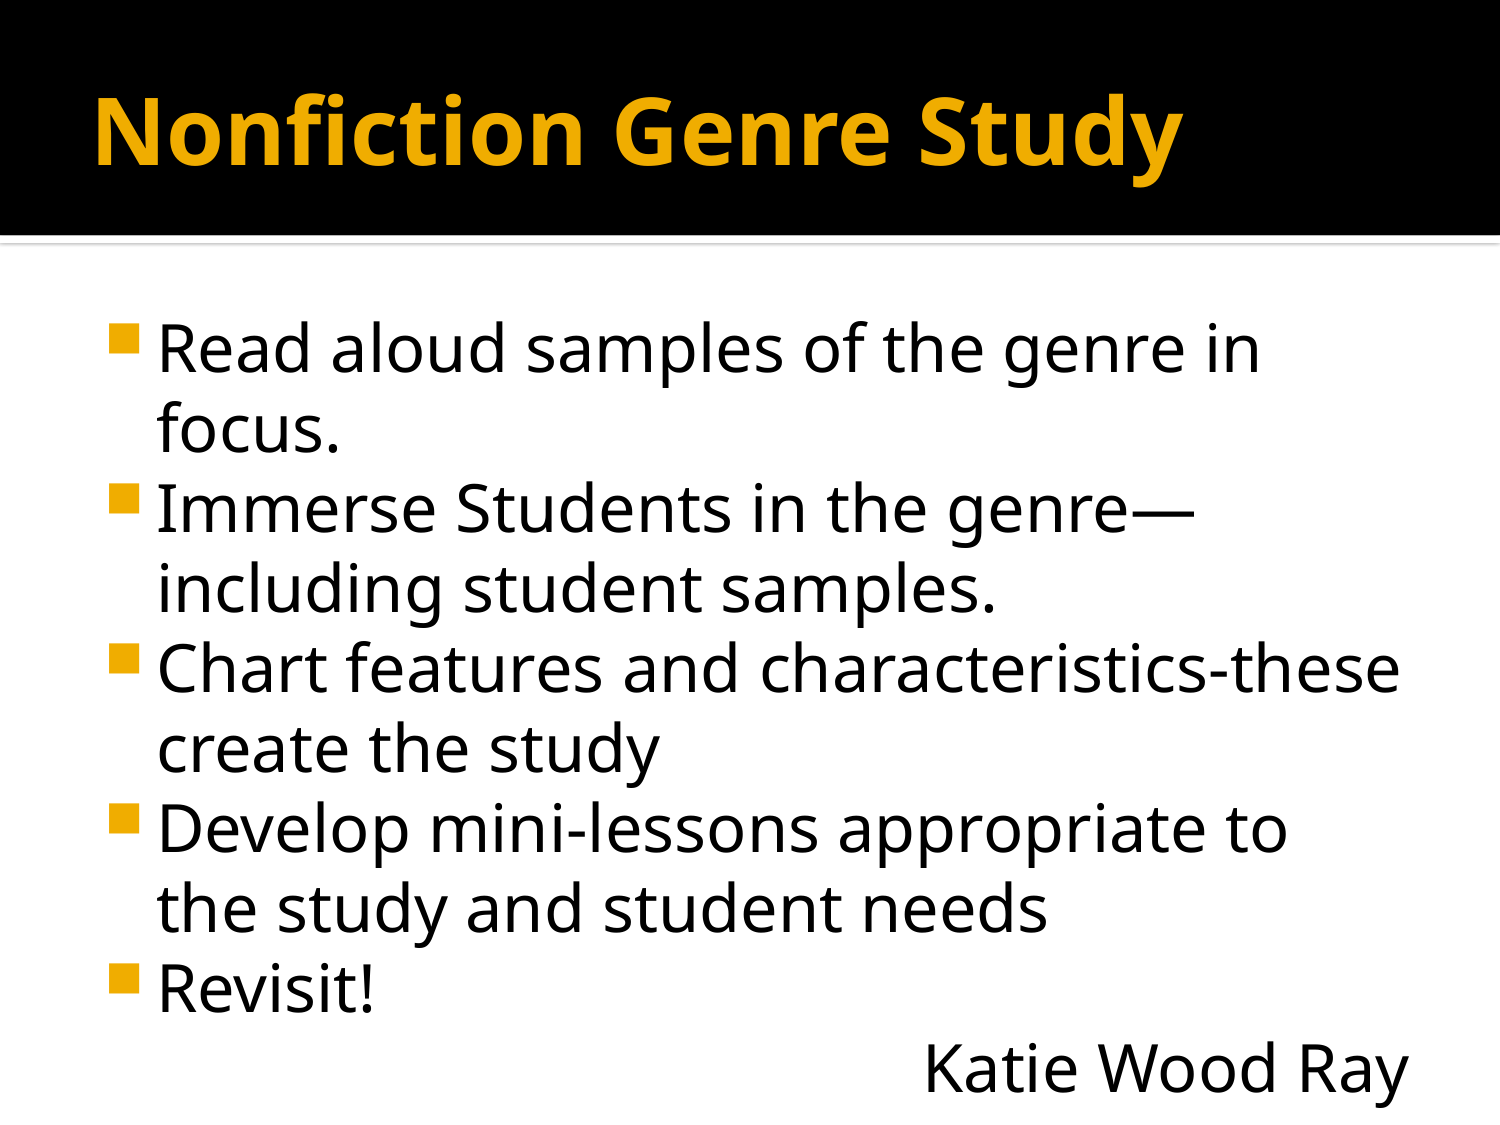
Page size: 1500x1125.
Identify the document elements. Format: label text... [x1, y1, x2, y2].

title Nonfiction Genre Study [75, 25, 1425, 231]
list Read aloud samples of the genre in focus. Immerse Students in the genre—including student samples. Chart features and characteristics-these create the study Develop mini-lessons appropriate to the study and student needs Revisit! Katie Wood Ray [75, 291, 1425, 1050]
